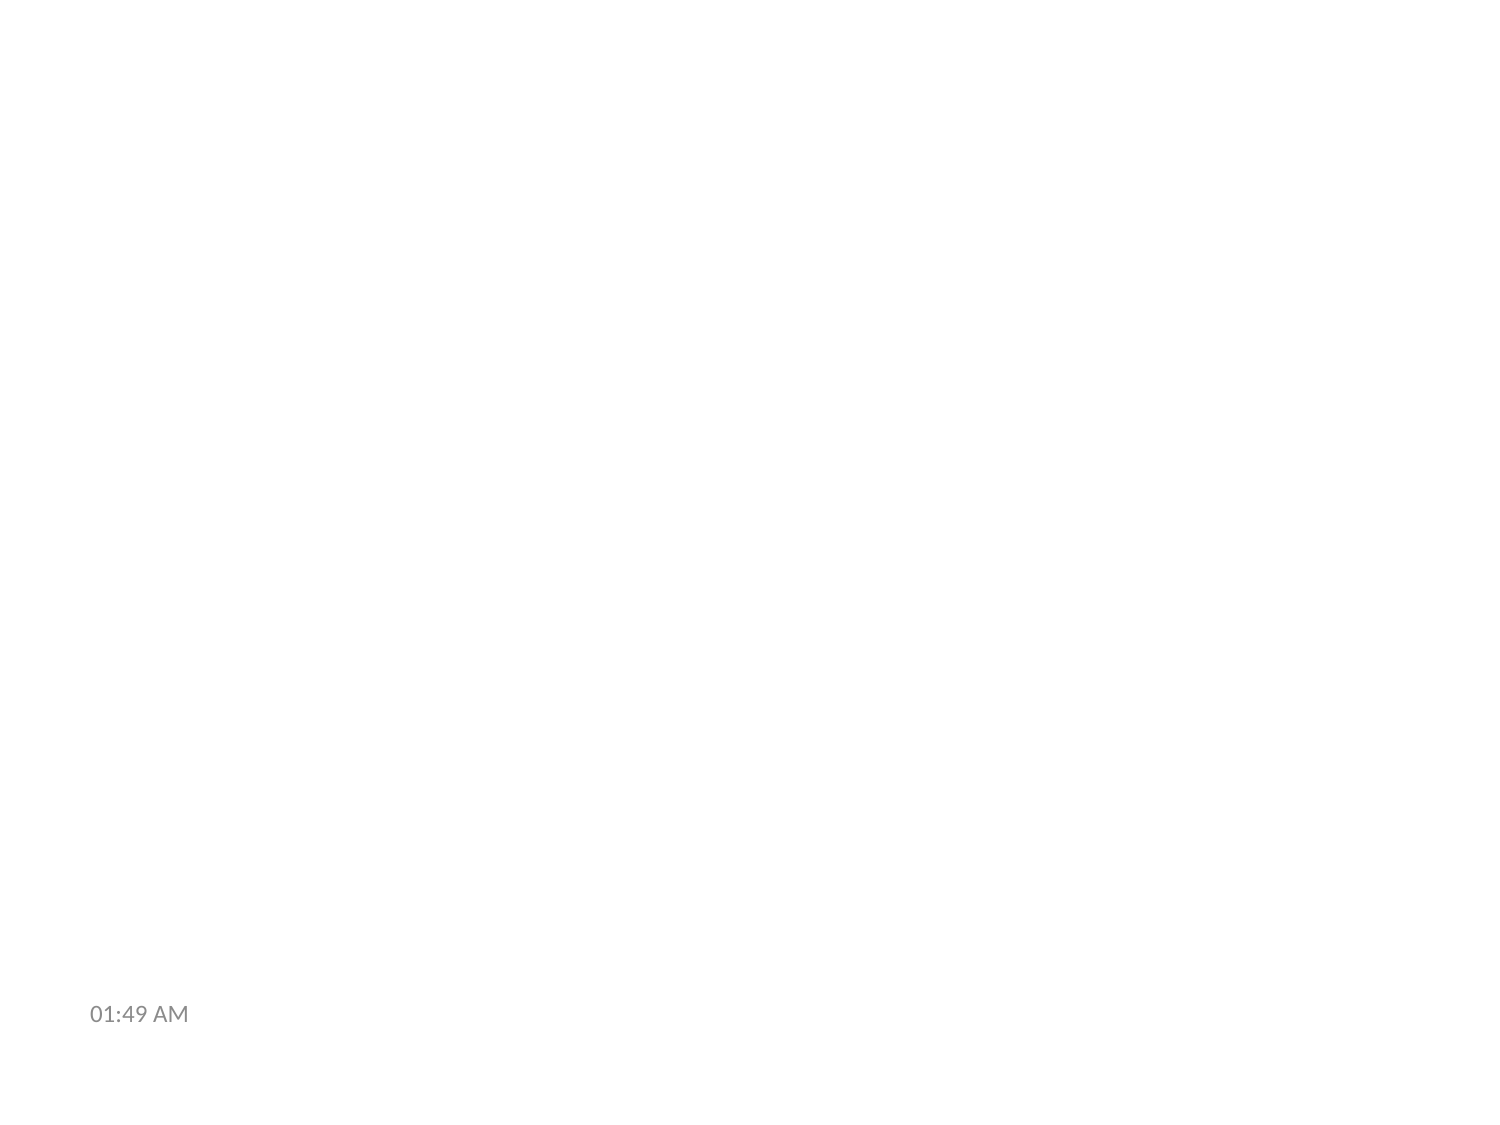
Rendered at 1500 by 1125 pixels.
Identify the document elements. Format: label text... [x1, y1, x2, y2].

text_box 3:35 PM [75, 982, 425, 1043]
